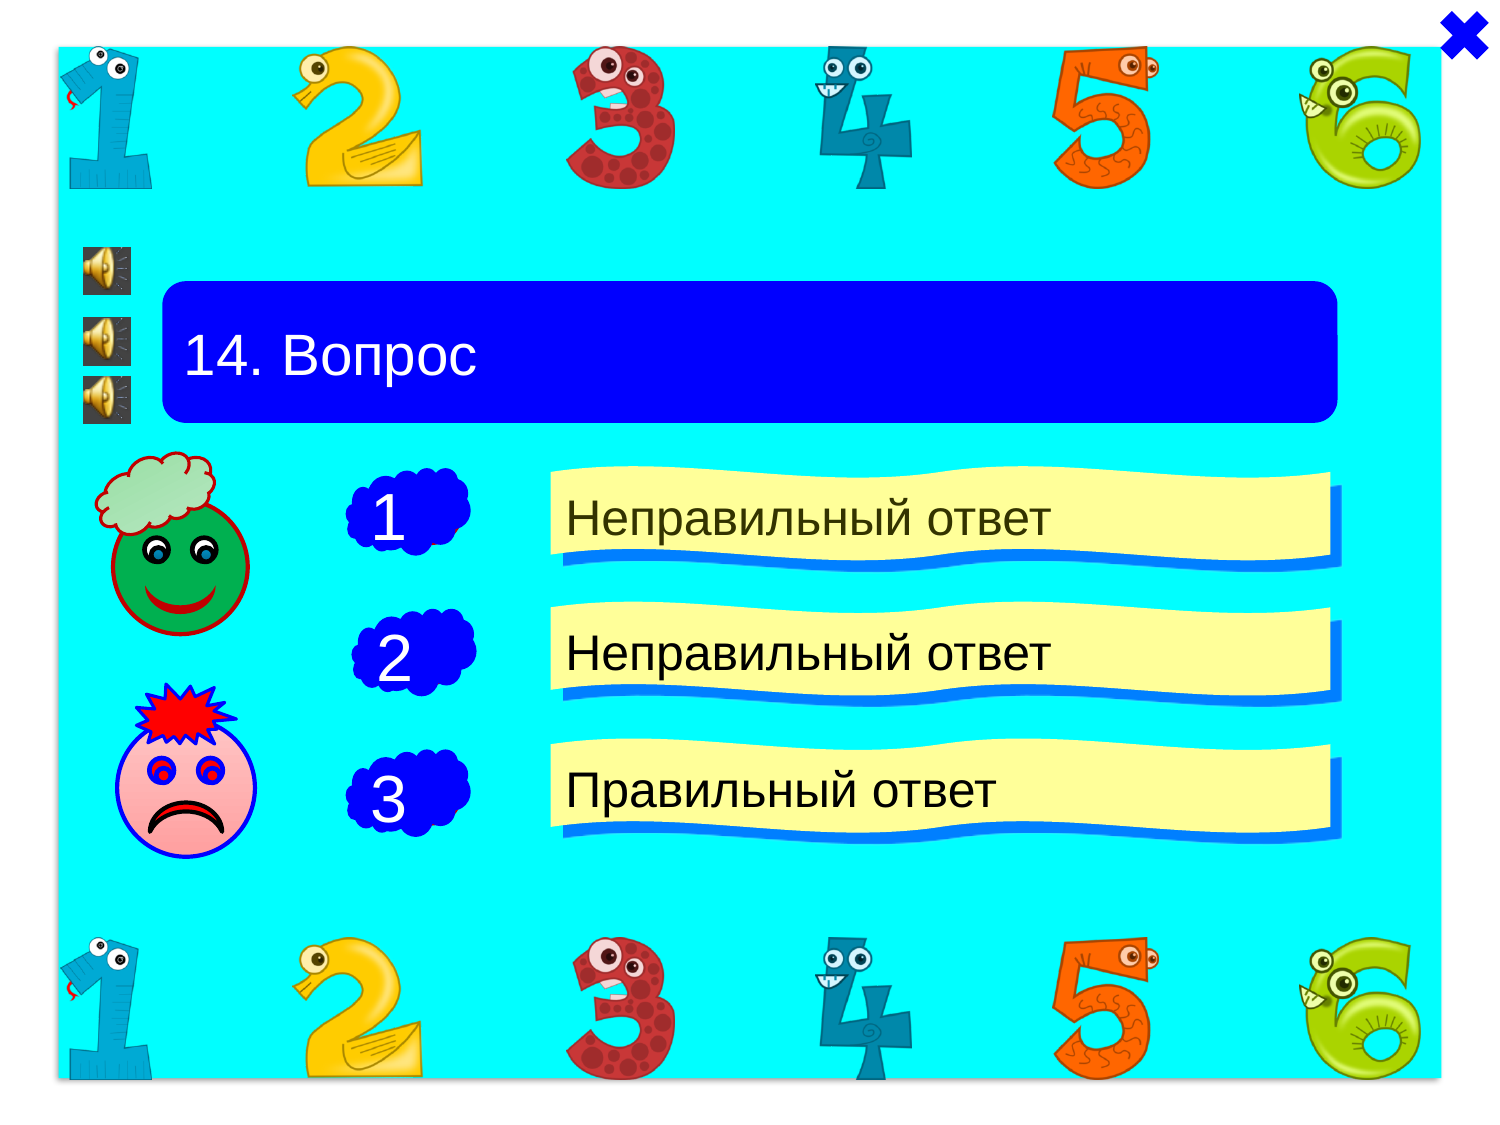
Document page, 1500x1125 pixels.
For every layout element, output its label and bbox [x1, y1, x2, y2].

text_box [351, 608, 477, 697]
picture [81, 374, 133, 426]
text_box [345, 467, 471, 556]
text_box [1438, 8, 1491, 62]
text_box [345, 748, 471, 837]
picture [81, 245, 133, 297]
text_box [116, 679, 256, 857]
text_box [58, 46, 1442, 1080]
picture [81, 316, 133, 367]
text_box [93, 456, 248, 635]
